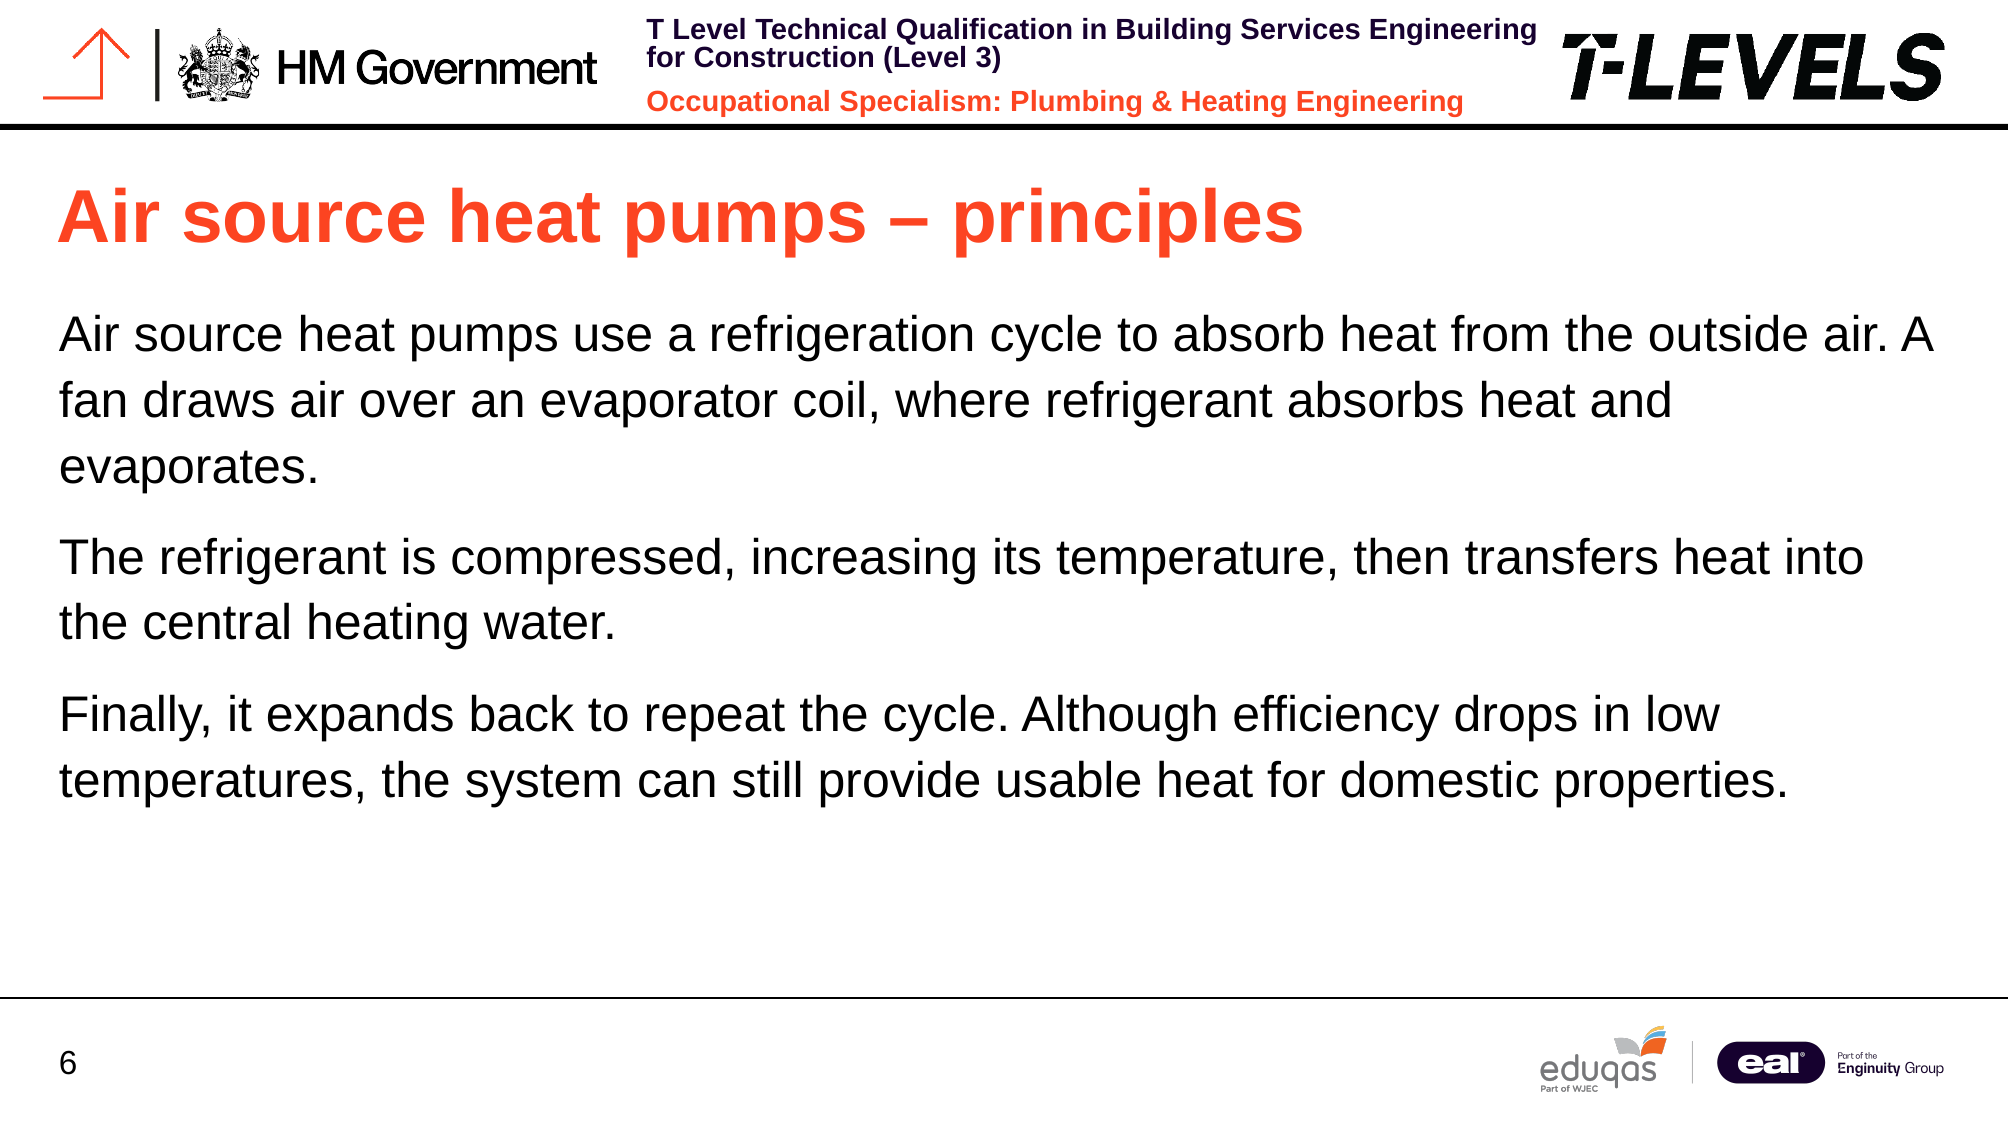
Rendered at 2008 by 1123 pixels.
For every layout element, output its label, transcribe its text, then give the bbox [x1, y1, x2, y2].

list Air source heat pumps use a refrigeration cycle to absorb heat from the outside air. A fan draws air over an evaporator coil, where refrigerant absorbs heat and evaporates. The refrigerant is compressed, increasing its temperature, then transfers heat into the central heating water. Finally, it expands back to repeat the cycle. Although efficiency drops in low temperatures, the system can still provide usable heat for domestic properties. [59, 295, 1949, 975]
picture [38, 27, 136, 100]
picture [155, 28, 597, 102]
picture [1543, 25, 1964, 108]
picture [1535, 1021, 1949, 1097]
title Air source heat pumps – principles [41, 111, 1949, 314]
